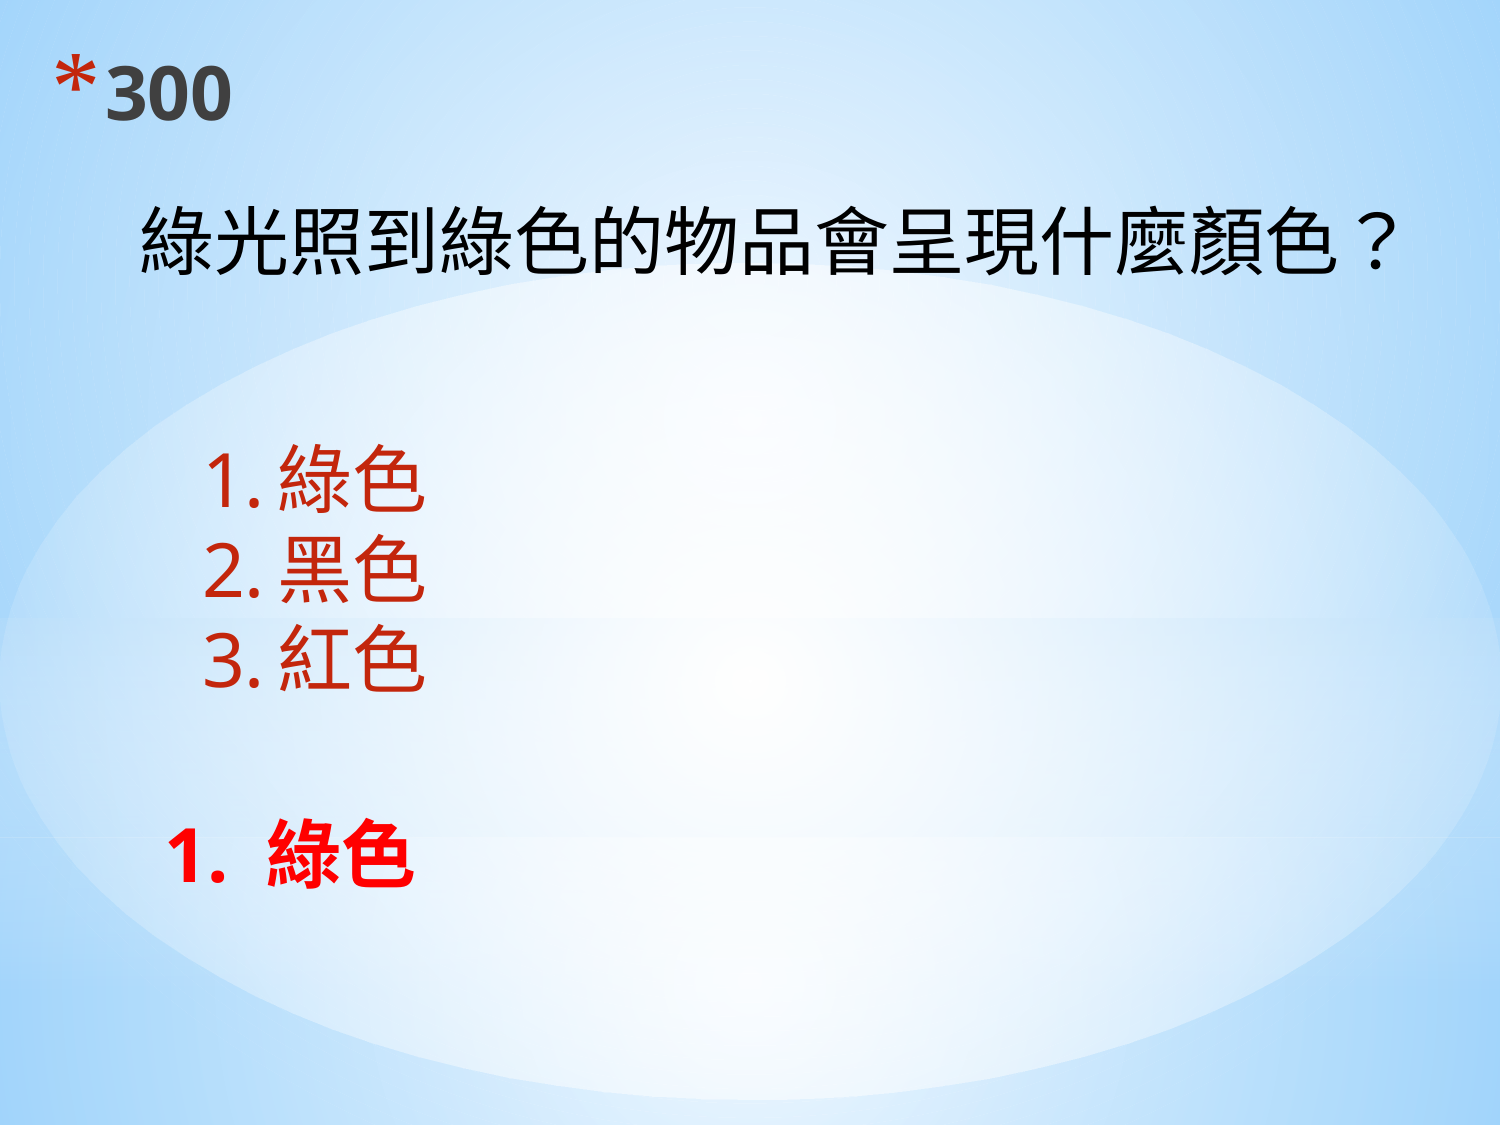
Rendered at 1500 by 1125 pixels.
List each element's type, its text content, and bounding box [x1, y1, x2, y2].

text_box 1. 綠色 [149, 799, 525, 905]
text_box 綠光照到綠色的物品會呈現什麼顏色？ [124, 187, 1463, 443]
text_box 300 [37, 37, 450, 188]
text_box 綠色 黑色 紅色 [188, 424, 443, 770]
